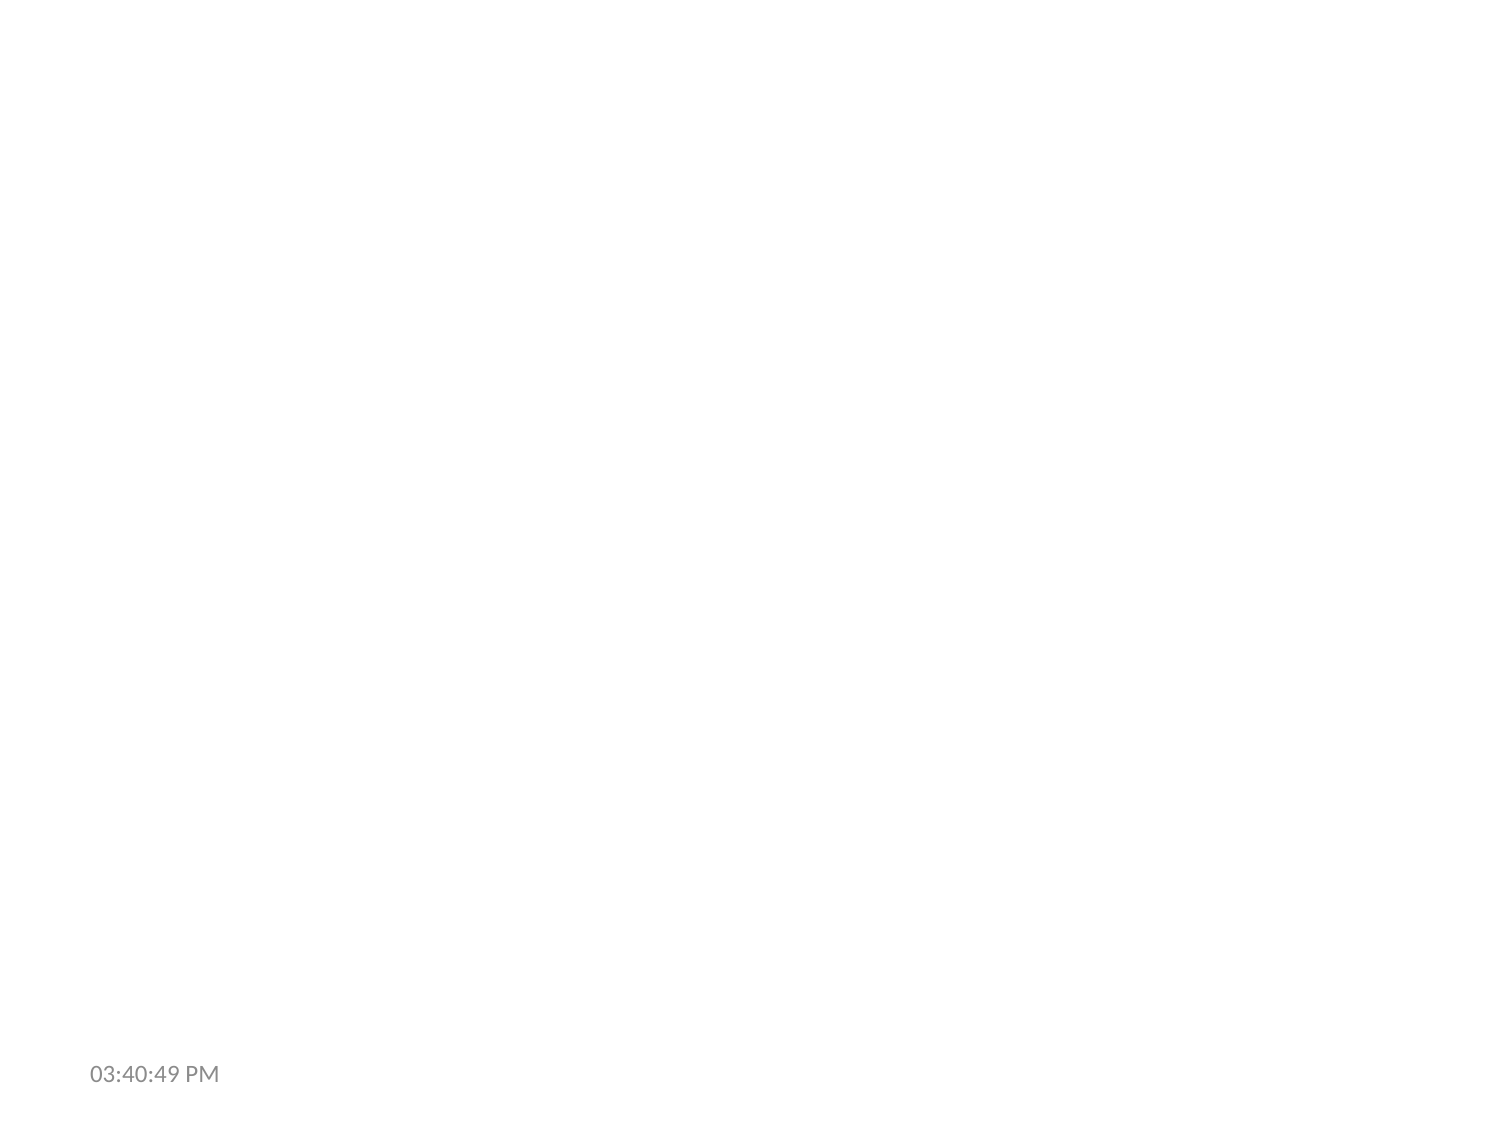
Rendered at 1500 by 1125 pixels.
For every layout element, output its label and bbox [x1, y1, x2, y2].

slide_number [75, 1042, 425, 1103]
